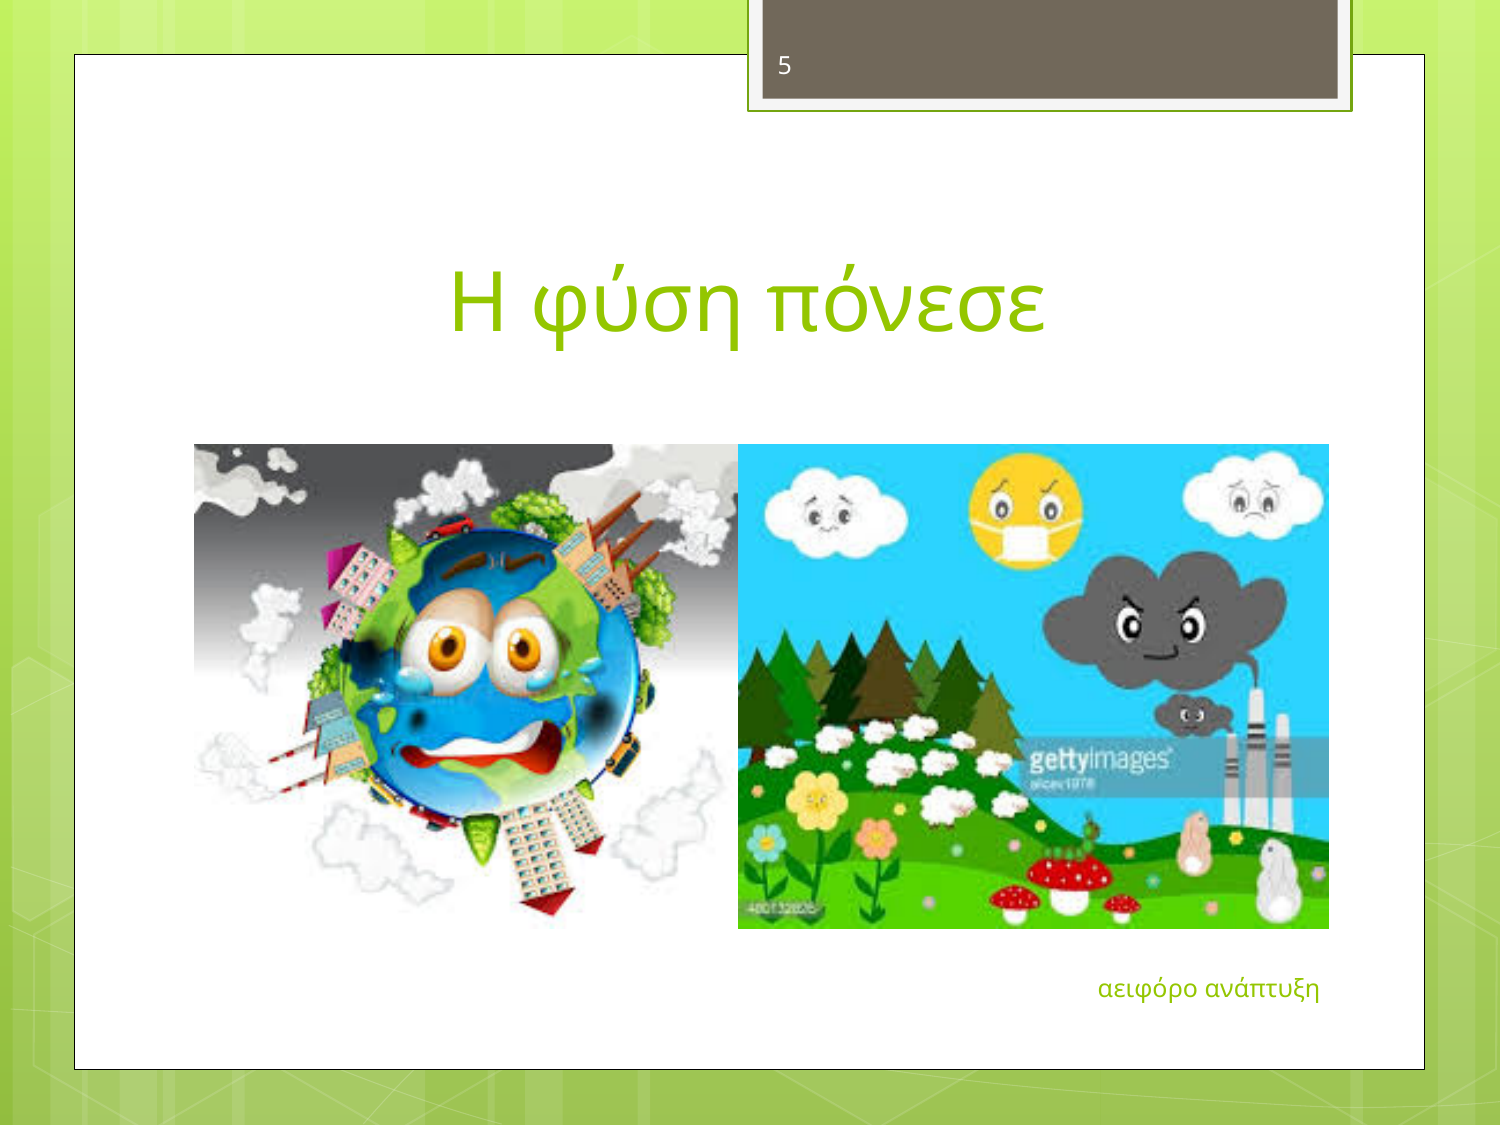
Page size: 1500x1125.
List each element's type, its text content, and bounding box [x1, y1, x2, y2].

picture [194, 444, 1330, 929]
footer αειφόρο ανάπτυξη [761, 960, 1336, 1020]
slide_number 5 [762, 36, 982, 97]
title Η φύση πόνεσε [171, 168, 1324, 357]
